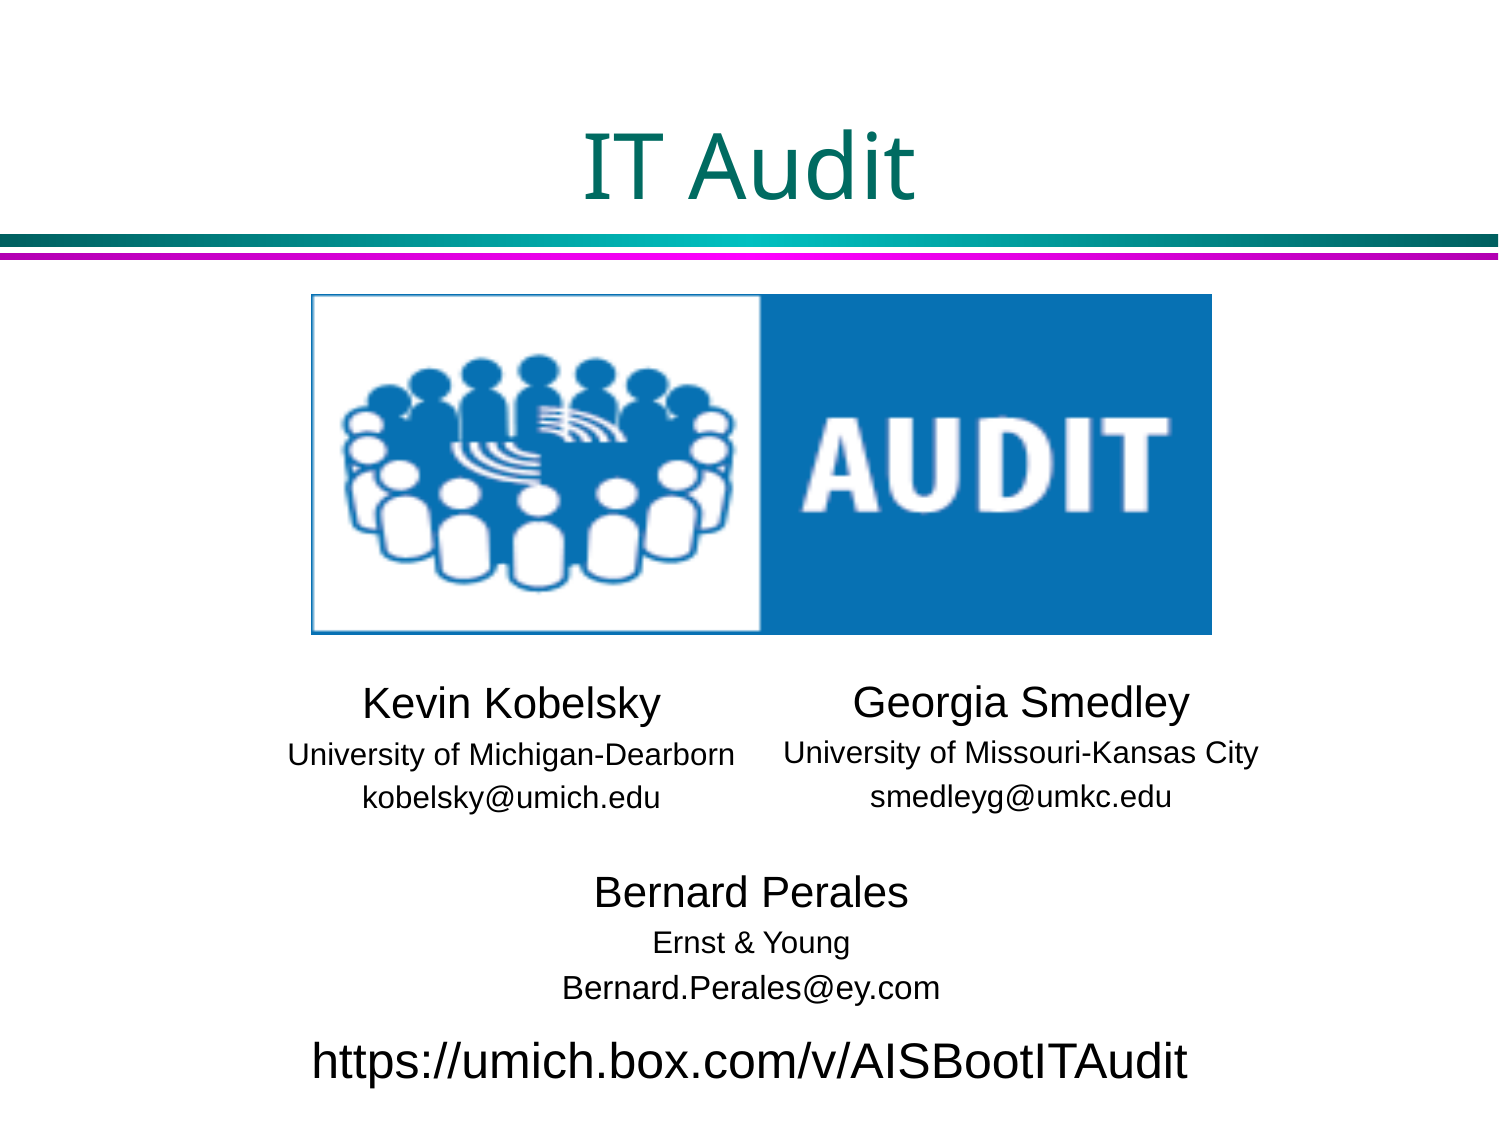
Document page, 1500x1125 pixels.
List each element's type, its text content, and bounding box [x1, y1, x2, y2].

text_box https://umich.box.com/v/AISBootITAudit [296, 1021, 1225, 1097]
title IT Audit [111, 36, 1388, 226]
list Kevin Kobelsky University of Michigan-Dearborn kobelsky@umich.edu [271, 667, 753, 847]
text_box Georgia Smedley University of Missouri-Kansas City smedleyg@umkc.edu [765, 667, 1278, 846]
text_box Bernard Perales Ernst & Young Bernard.Perales@ey.com [495, 857, 1008, 1021]
picture [311, 294, 1213, 635]
